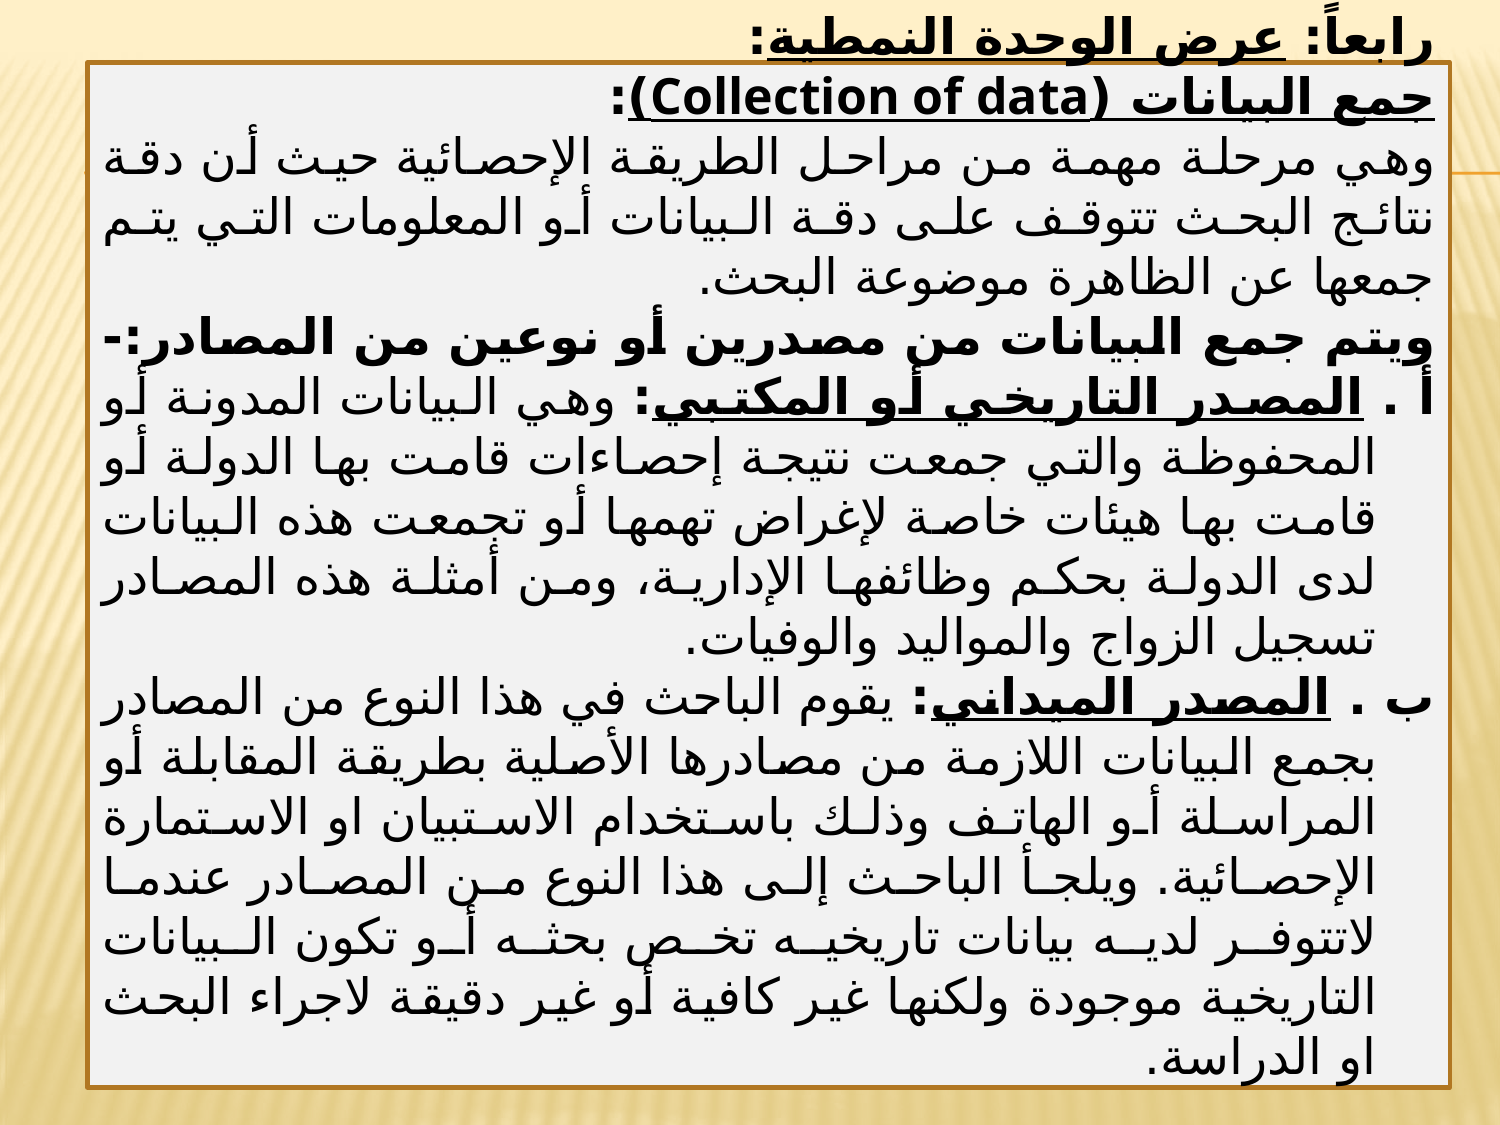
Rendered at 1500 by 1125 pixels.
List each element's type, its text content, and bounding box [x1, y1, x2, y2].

text_box رابعاً: عرض الوحدة النمطية: جمع البيانات (Collection of data): وهي مرحلة مهمة من مراحل الطريقة الإحصائية حيث أن دقة نتائج البحث تتوقف على دقة البيانات أو المعلومات التي يتم جمعها عن الظاهرة موضوعة البحث. ويتم جمع البيانات من مصدرين أو نوعين من المصادر:- أ . المصدر التاريخي أو المكتبي: وهي البيانات المدونة أو المحفوظة والتي جمعت نتيجة إحصاءات قامت بها الدولة أو قامت بها هيئات خاصة لإغراض تهمها أو تجمعت هذه البيانات لدى الدولة بحكم وظائفها الإدارية، ومن أمثلة هذه المصادر تسجيل الزواج والمواليد والوفيات. ب . المصدر الميداني: يقوم الباحث في هذا النوع من المصادر بجمع البيانات اللازمة من مصادرها الأصلية بطريقة المقابلة أو المراسلة أو الهاتف وذلك باستخدام الاستبيان او الاستمارة الإحصائية. ويلجأ الباحث إلى هذا النوع من المصادر عندما لاتتوفر لديه بيانات تاريخيه تخص بحثه أو تكون البيانات التاريخية موجودة ولكنها غير كافية أو غير دقيقة لاجراء البحث او الدراسة. [85, 60, 1452, 1090]
